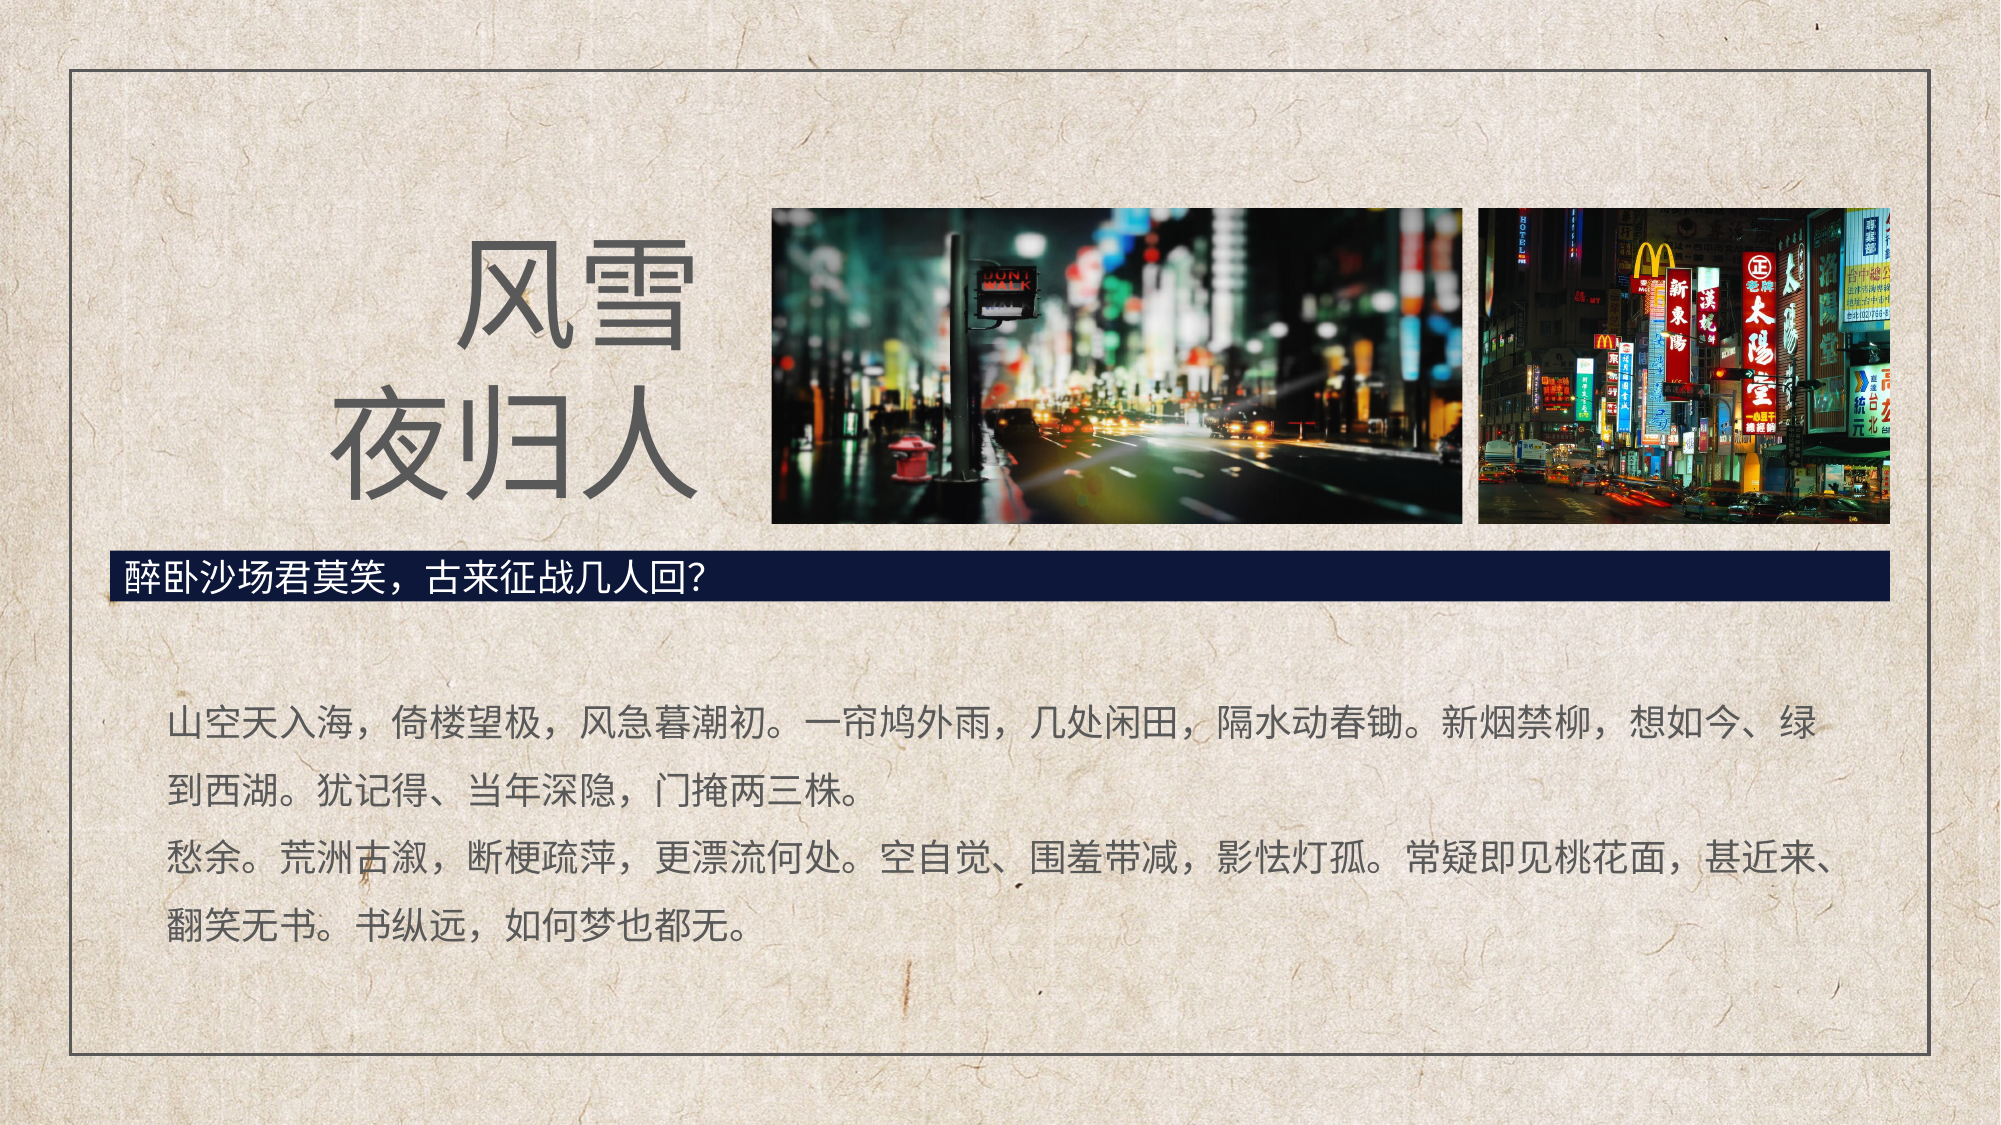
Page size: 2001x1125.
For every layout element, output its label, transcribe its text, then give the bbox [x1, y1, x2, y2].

text_box 风雪 夜归人 [255, 208, 718, 523]
text_box 山空天入海，倚楼望极，风急暮潮初。一帘鸠外雨，几处闲田，隔水动春锄。新烟禁柳，想如今、绿到西湖。犹记得、当年深隐，门掩两三株。 愁余。荒洲古溆，断梗疏萍，更漂流何处。空自觉、围羞带减，影怯灯孤。常疑即见桃花面，甚近来、翻笑无书。书纵远，如何梦也都无。 [152, 669, 1848, 954]
text_box [70, 69, 1930, 1056]
text_box [771, 207, 1463, 524]
picture [0, 0, 2001, 1125]
text_box 醉卧沙场君莫笑，古来征战几人回？ [109, 550, 1891, 602]
text_box [1477, 207, 1891, 524]
